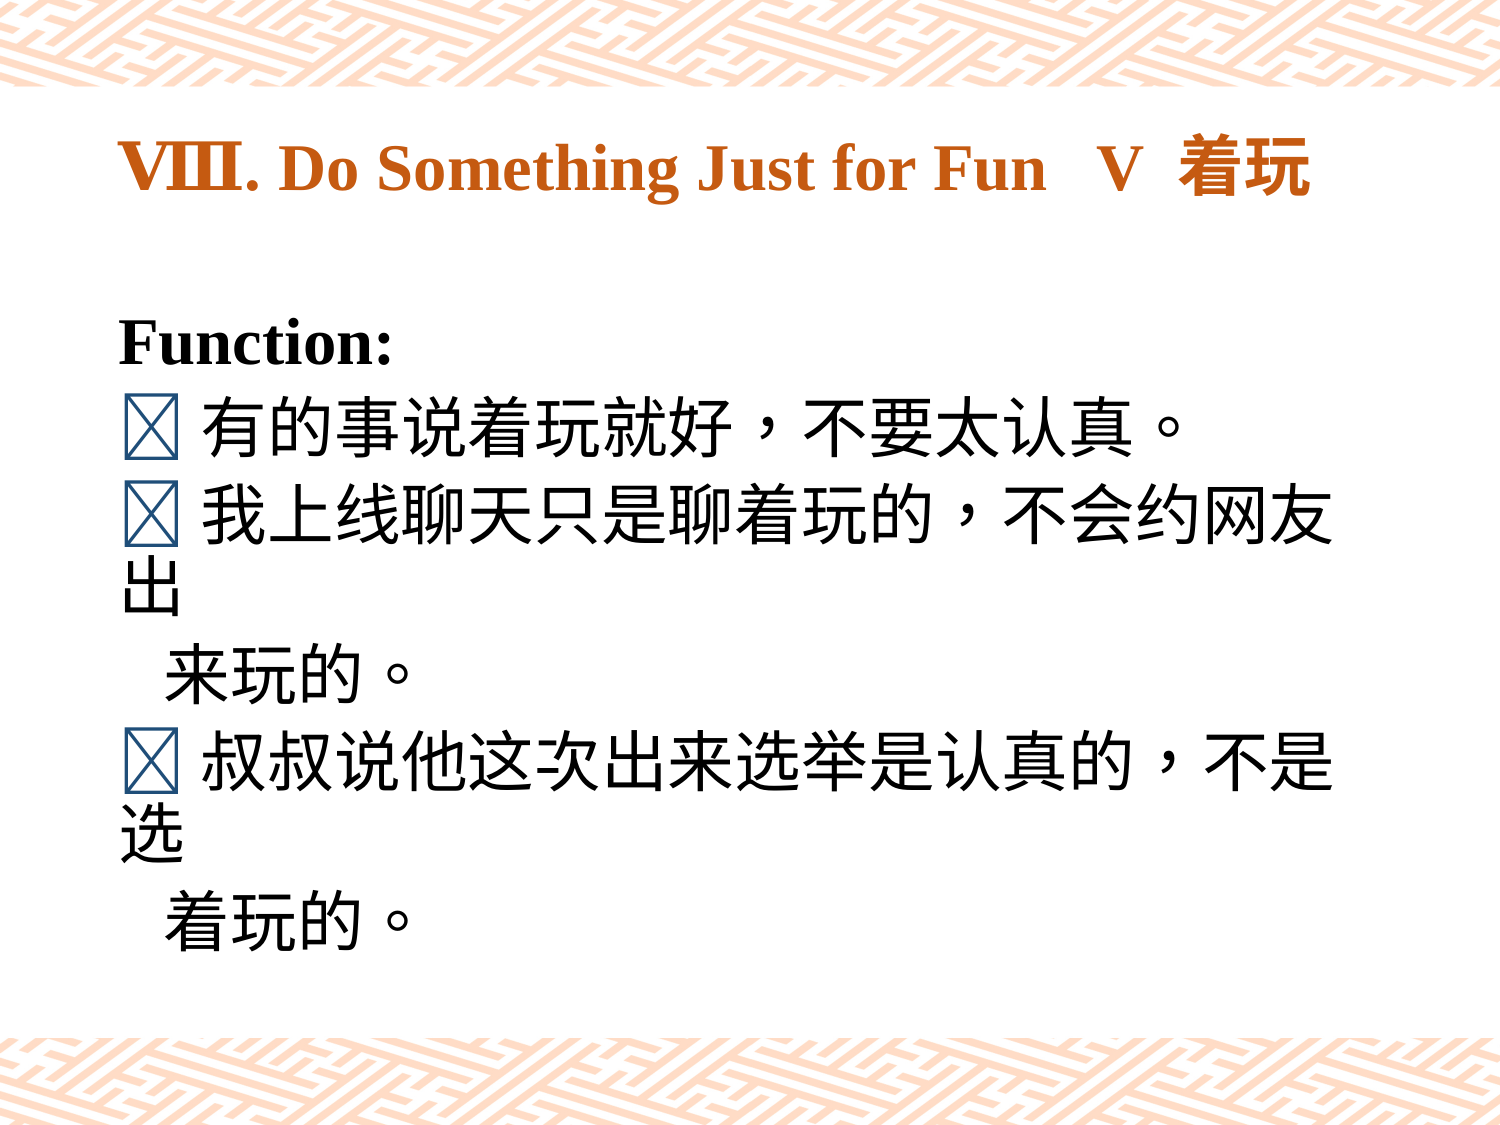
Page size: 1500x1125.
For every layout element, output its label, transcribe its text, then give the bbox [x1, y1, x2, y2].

title Ⅷ. Do Something Just for Fun V 着玩 [103, 59, 1397, 278]
list Function: 有的事说着玩就好，不要太认真。 我上线聊天只是聊着玩的，不会约网友出 来玩的。 叔叔说他这次出来选举是认真的，不是选 着玩的。 [103, 299, 1397, 1014]
picture [0, 0, 1500, 1125]
